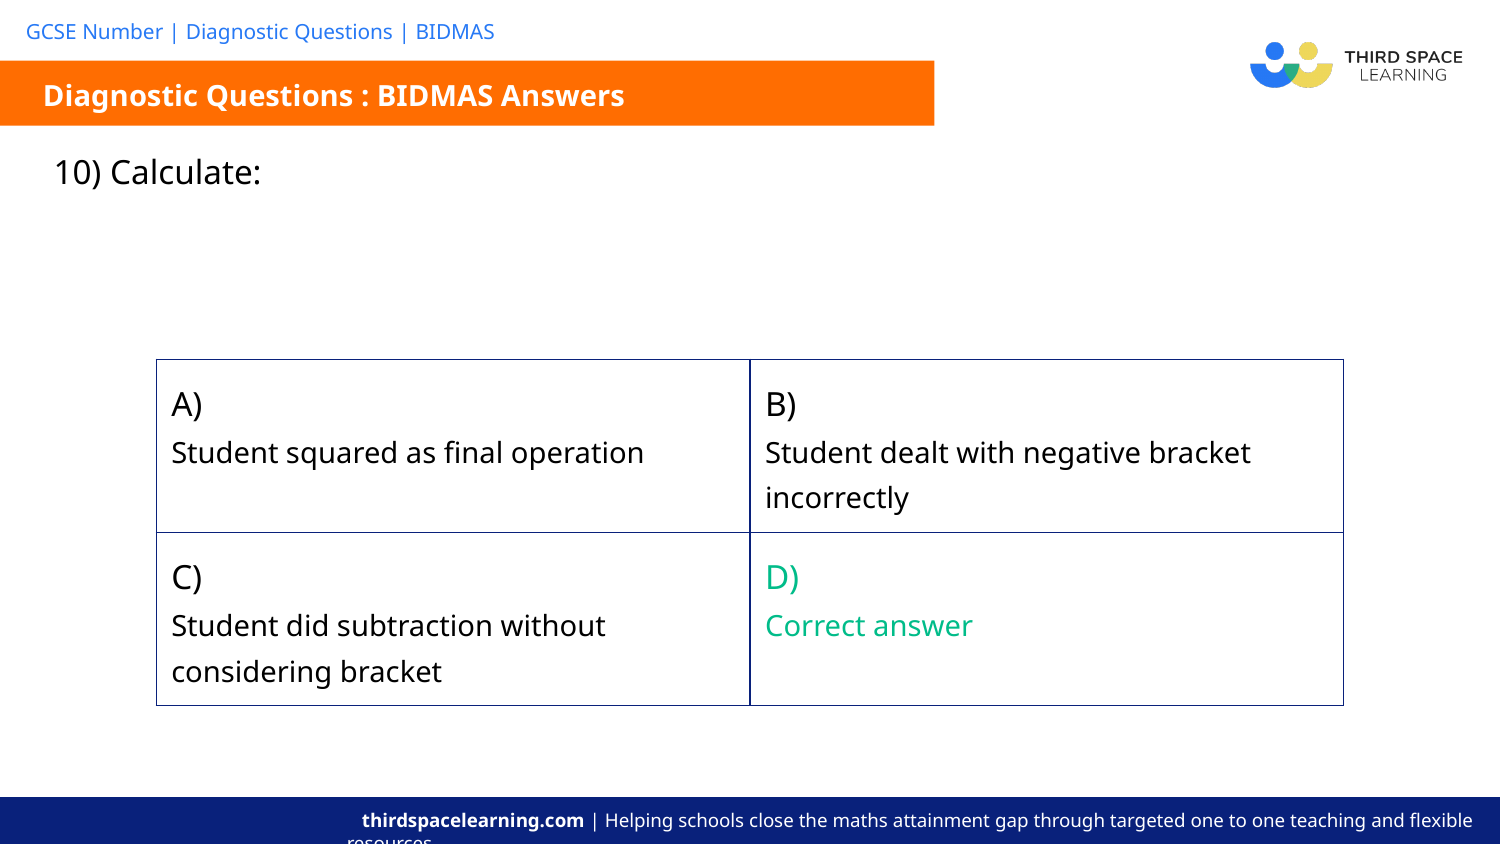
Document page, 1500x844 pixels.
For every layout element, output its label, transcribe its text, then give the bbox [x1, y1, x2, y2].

text_box Diagnostic Questions : BIDMAS Answers [27, 61, 828, 127]
picture [1250, 33, 1465, 99]
